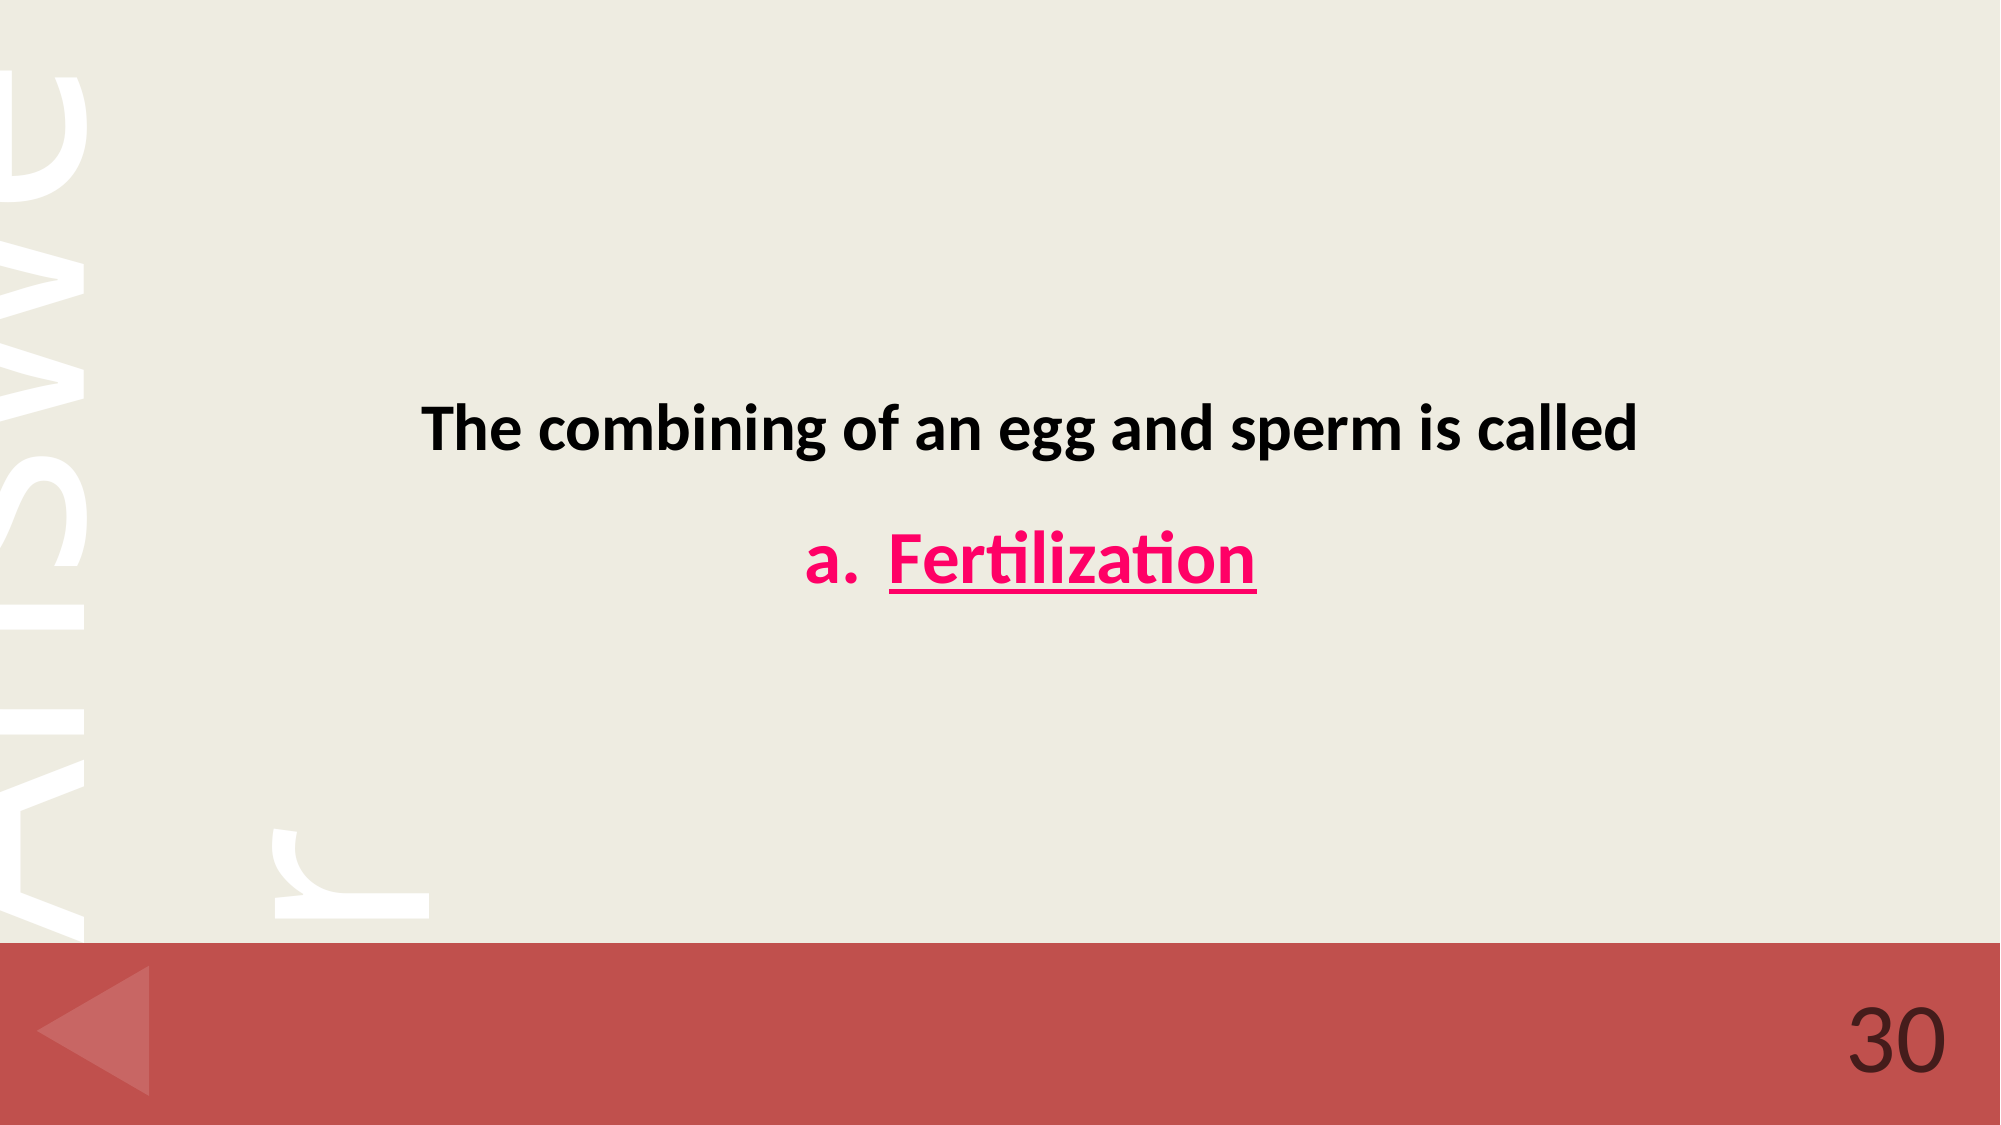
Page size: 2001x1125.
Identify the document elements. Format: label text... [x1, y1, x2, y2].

list 30 [1494, 967, 1963, 1097]
list The combining of an egg and sperm is called Fertilization [302, 307, 1760, 636]
